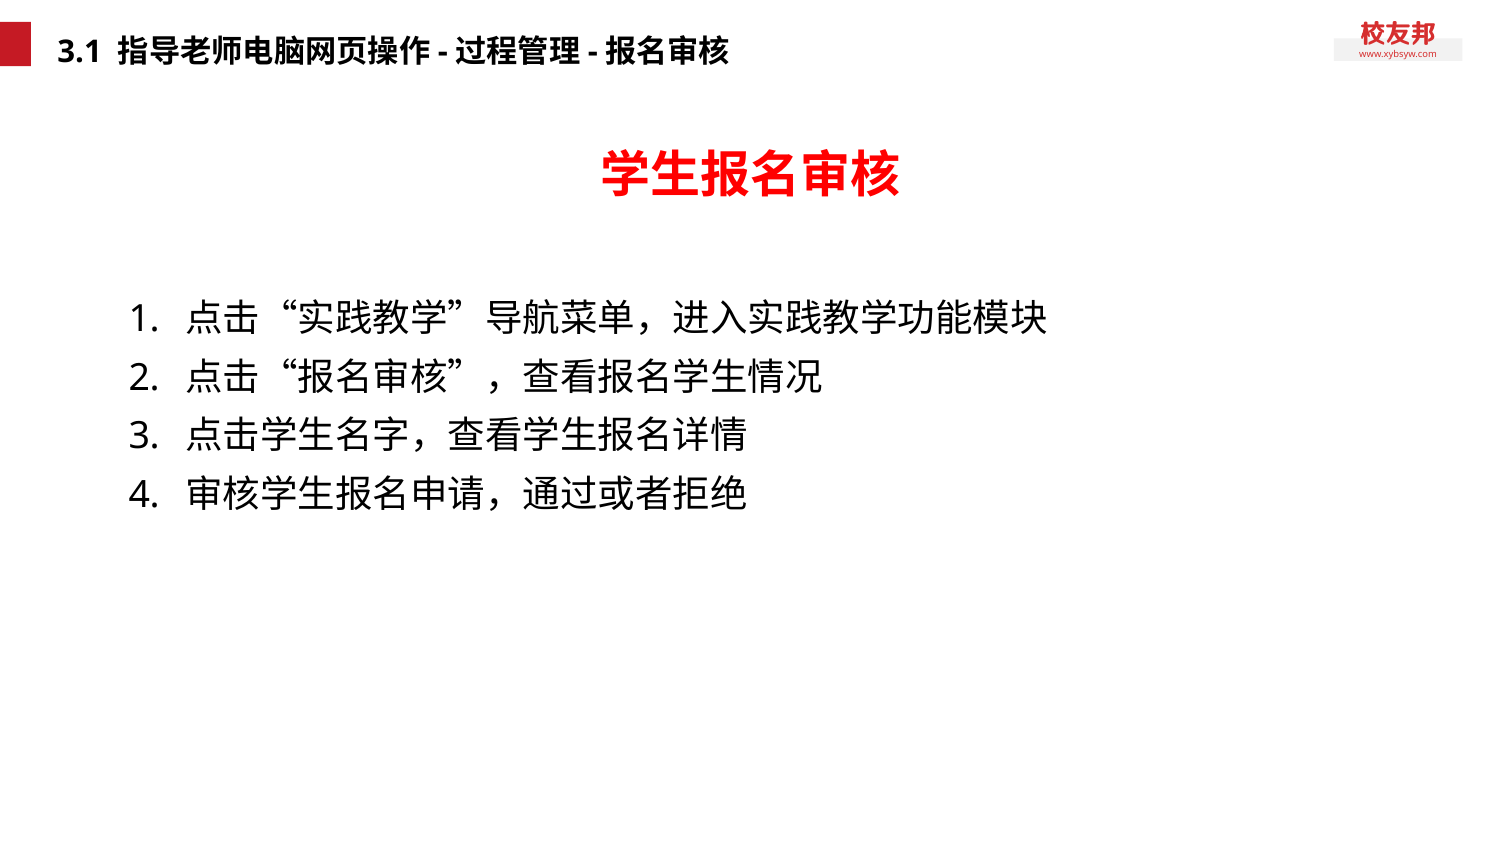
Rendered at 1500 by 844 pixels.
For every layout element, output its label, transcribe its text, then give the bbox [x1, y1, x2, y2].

picture [1361, 21, 1435, 45]
title 3.1 指导老师电脑网页操作-过程管理-报名审核 [42, 11, 939, 77]
text_box 学生报名审核 点击“实践教学”导航菜单，进入实践教学功能模块 点击“报名审核”，查看报名学生情况 点击学生名字，查看学生报名详情 审核学生报名申请，通过或者拒绝 [114, 117, 1386, 558]
